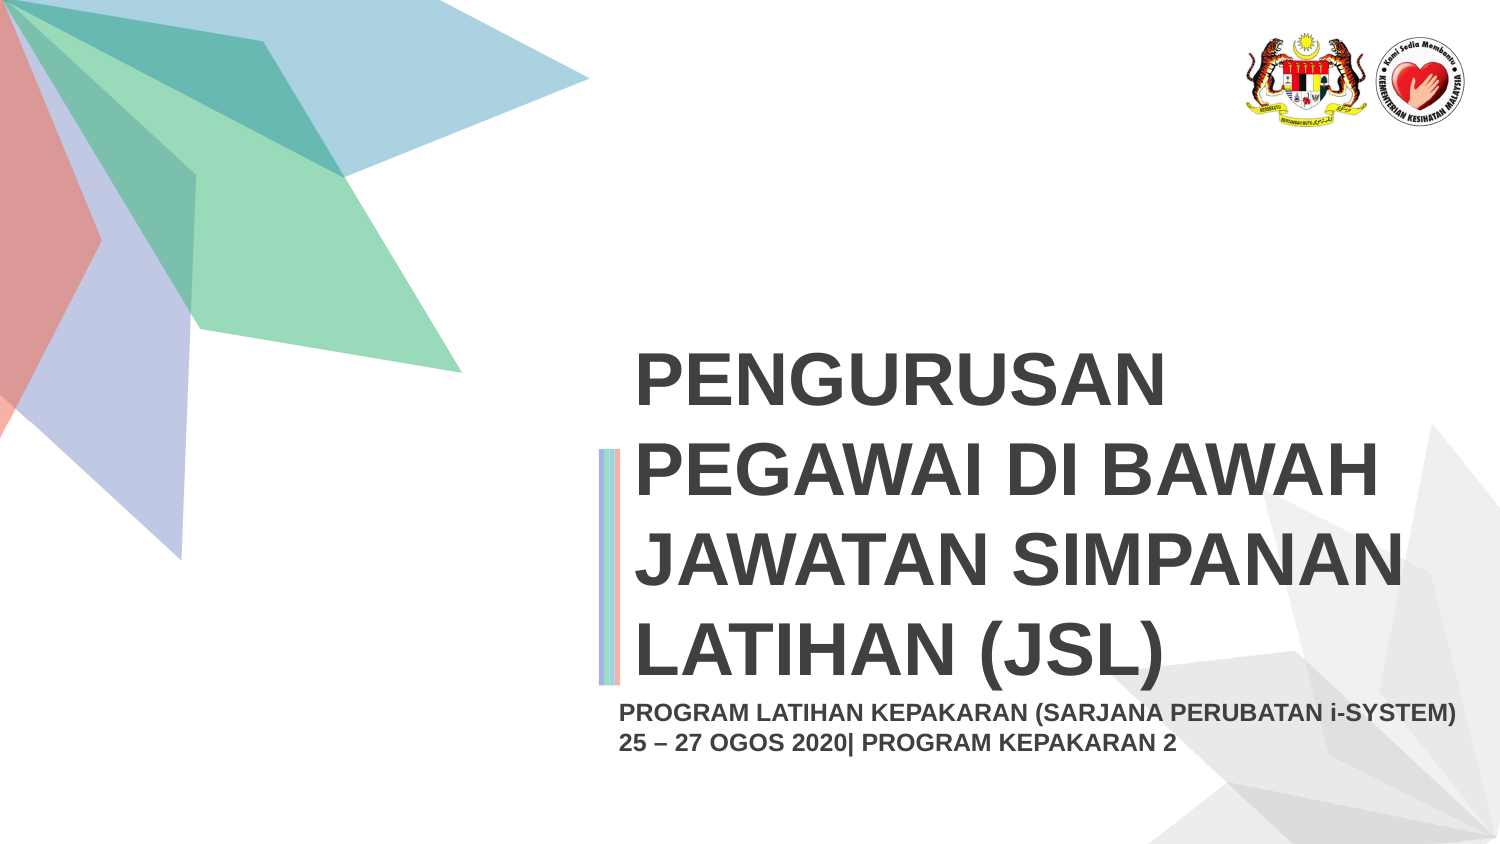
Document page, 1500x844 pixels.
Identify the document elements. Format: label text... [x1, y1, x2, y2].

list PENGURUSAN PEGAWAI DI BAWAH JAWATAN SIMPANAN LATIHAN (JSL) [619, 421, 1495, 599]
list PROGRAM LATIHAN KEPAKARAN (SARJANA PERUBATAN i-SYSTEM) 25 – 27 OGOS 2020| PROGRAM KEPAKARAN 2 [604, 685, 1477, 769]
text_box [598, 448, 621, 686]
picture [0, 0, 1500, 844]
